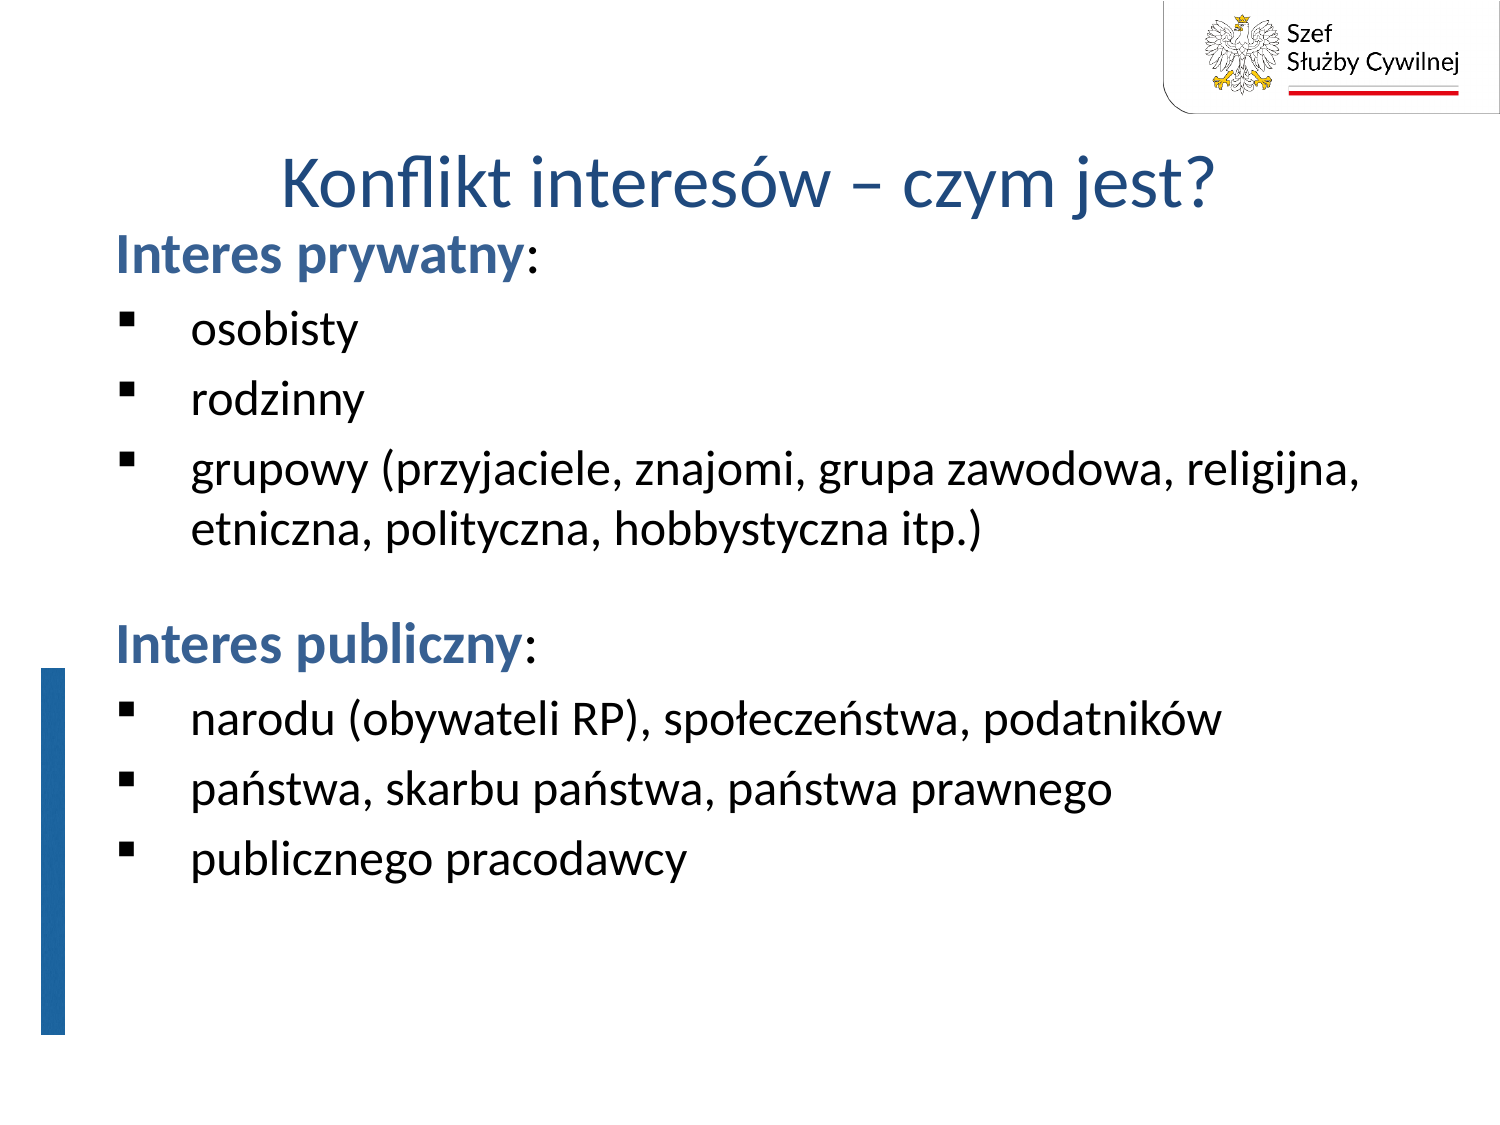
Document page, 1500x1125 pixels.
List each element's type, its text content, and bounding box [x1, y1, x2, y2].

title Konflikt interesów – czym jest? [100, 125, 1400, 208]
picture [41, 668, 65, 1035]
list Interes prywatny: osobisty rodzinny grupowy (przyjaciele, znajomi, grupa zawodowa, religijna, etniczna, polityczna, hobbystyczna itp.) [100, 208, 1401, 622]
picture [1163, 0, 1500, 114]
text_box Interes publiczny: narodu (obywateli RP), społeczeństwa, podatników państwa, skarbu państwa, państwa prawnego publicznego pracodawcy [100, 597, 1400, 1012]
